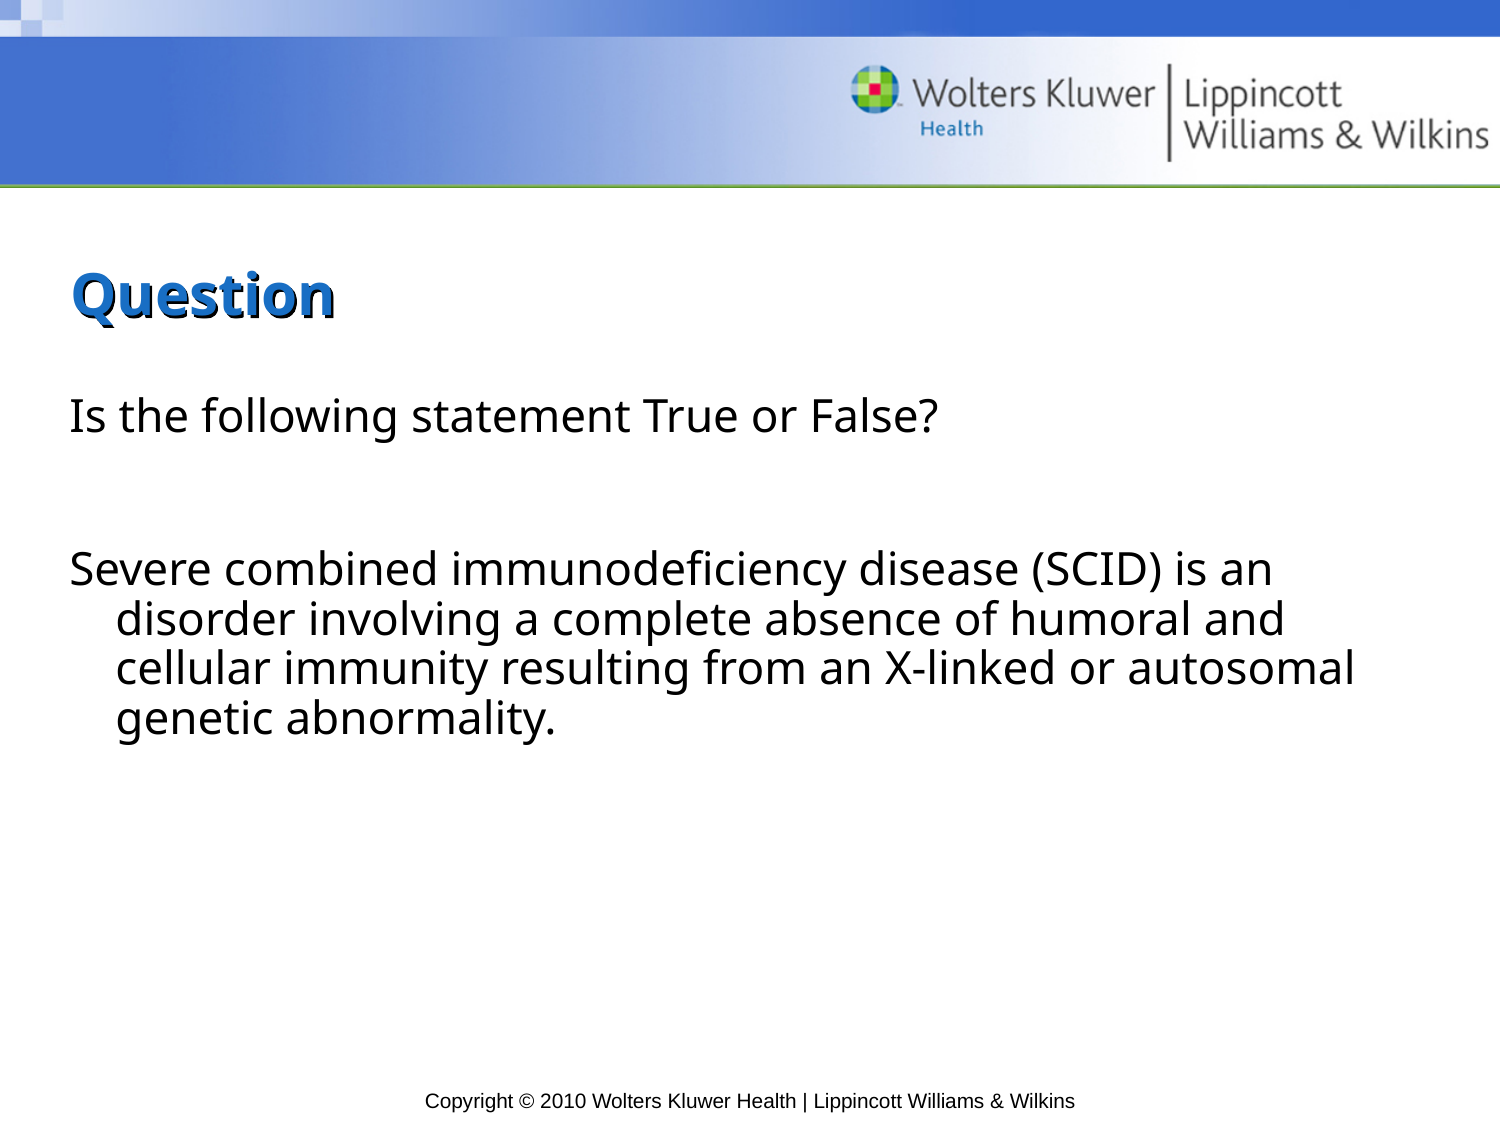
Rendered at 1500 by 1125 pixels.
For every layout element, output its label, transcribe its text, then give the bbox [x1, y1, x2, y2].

list Is the following statement True or False? Severe combined immunodeficiency disease (SCID) is an disorder involving a complete absence of humoral and cellular immunity resulting from an X-linked or autosomal genetic abnormality. [53, 384, 1468, 811]
title Question [70, 264, 1470, 329]
picture [0, 0, 1500, 188]
